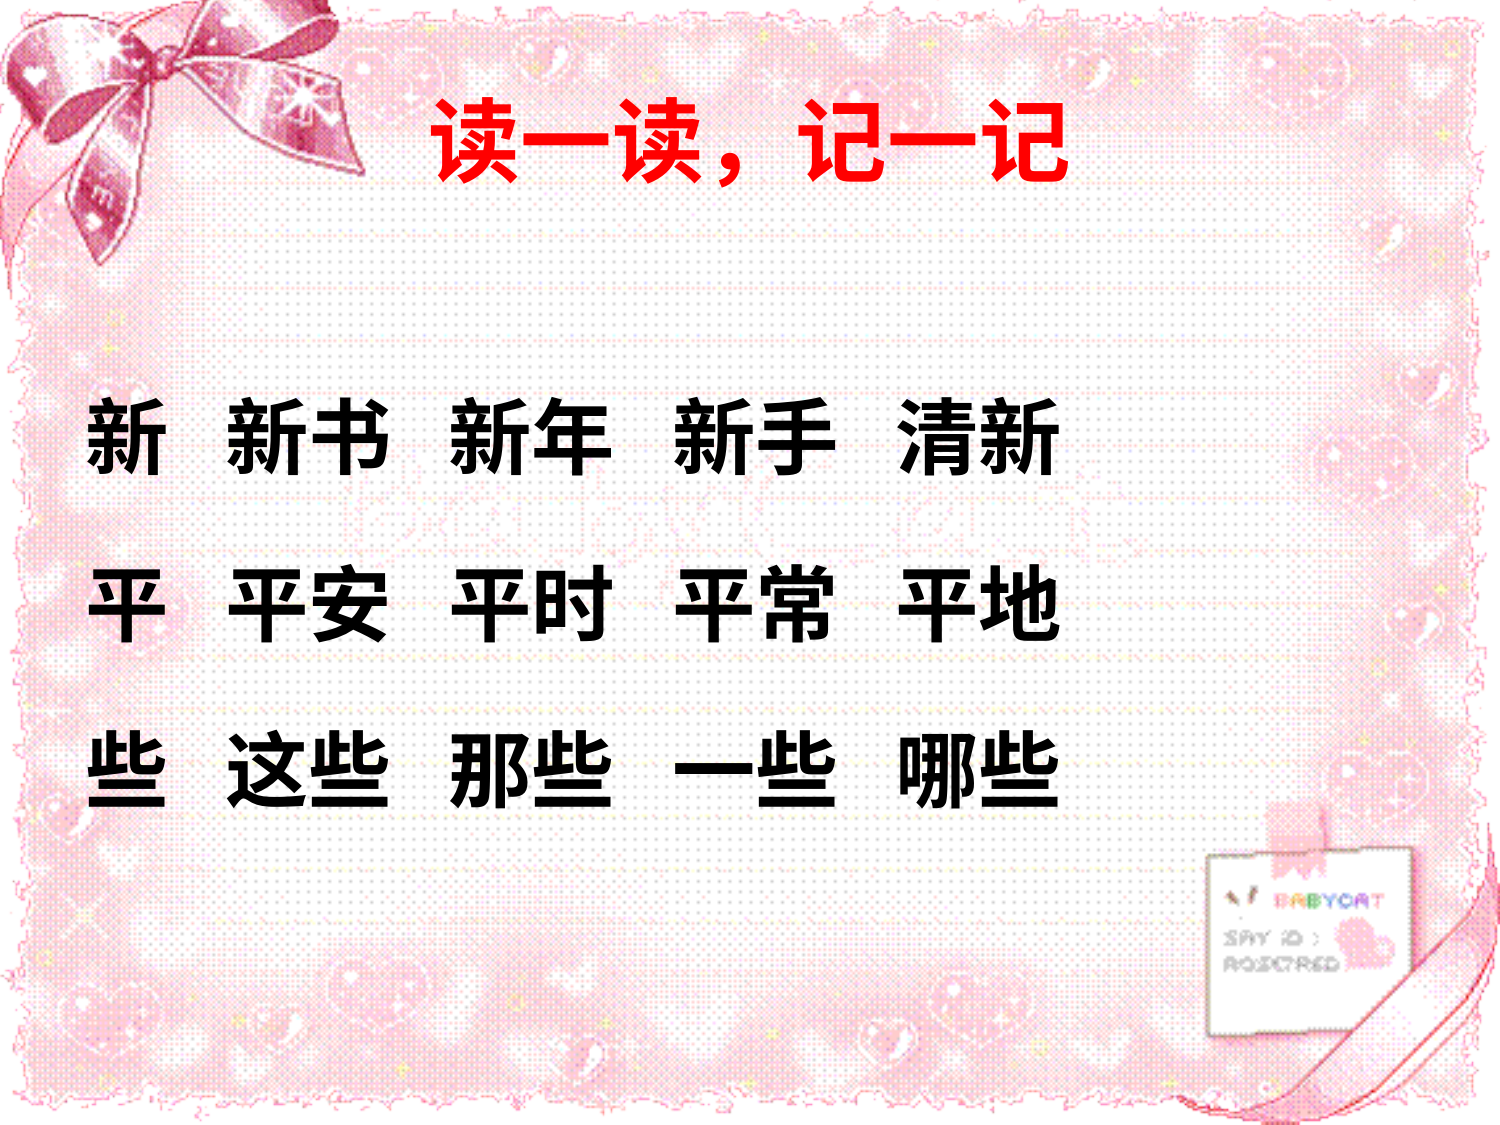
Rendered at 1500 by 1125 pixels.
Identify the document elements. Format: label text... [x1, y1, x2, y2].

picture [0, 0, 1500, 1125]
title 读一读，记一记 [75, 45, 1425, 233]
list 新 新书 新年 新手 清新 平 平安 平时 平常 平地 些 这些 那些 一些 哪些 [70, 328, 1421, 1067]
